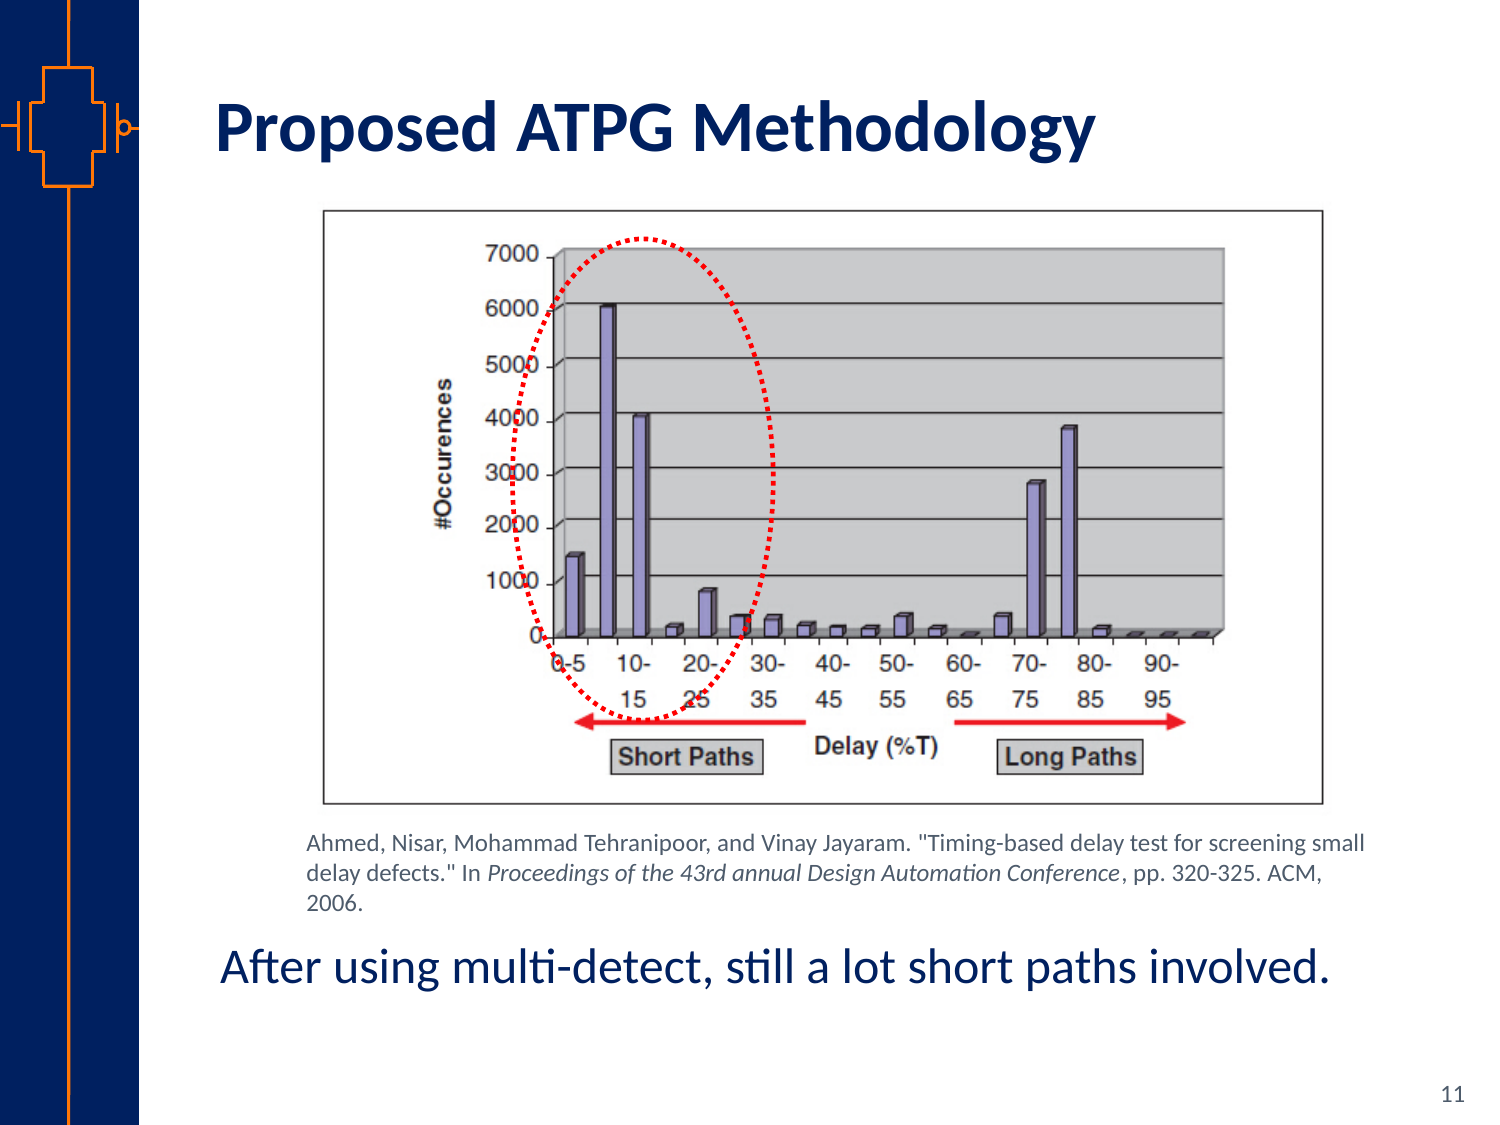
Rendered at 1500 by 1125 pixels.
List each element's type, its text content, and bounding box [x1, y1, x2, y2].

picture [305, 190, 1344, 820]
list After using multi-detect, still a lot short paths involved. [205, 925, 1445, 1031]
title Proposed ATPG Methodology [200, 71, 1488, 174]
text_box Ahmed, Nisar, Mohammad Tehranipoor, and Vinay Jayaram. "Timing-based delay test for screening small delay defects." In Proceedings of the 43rd annual Design Automation Conference, pp. 320-325. ACM, 2006. [291, 818, 1396, 924]
slide_number 11 [1425, 1062, 1488, 1123]
